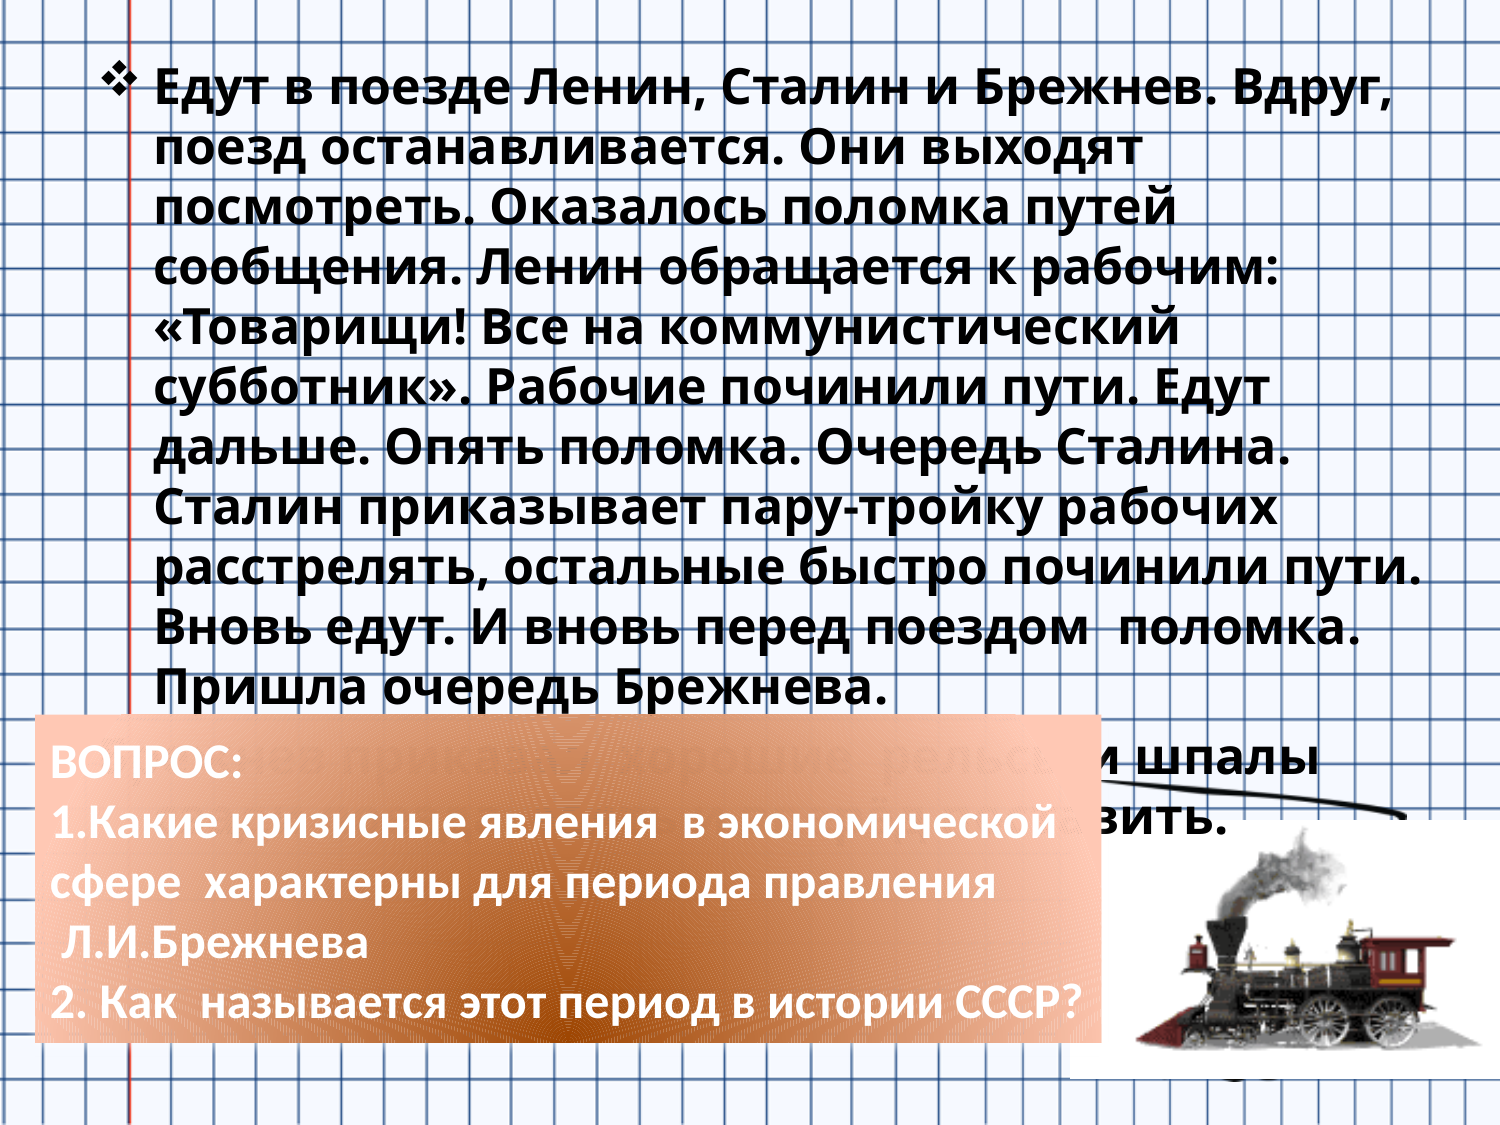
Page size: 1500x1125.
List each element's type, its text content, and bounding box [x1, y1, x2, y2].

picture [0, 0, 1500, 1125]
text_box ВОПРОС: 1.Какие кризисные явления в экономической сфере характерны для периода правления Л.И.Брежнева 2. Как называется этот период в истории СССР? [35, 714, 1102, 1043]
list Едут в поезде Ленин, Сталин и Брежнев. Вдруг, поезд останавливается. Они выходят посмотреть. Оказалось поломка путей сообщения. Ленин обращается к рабочим: «Товарищи! Все на коммунистический субботник». Рабочие починили пути. Едут дальше. Опять поломка. Очередь Сталина. Сталин приказывает пару-тройку рабочих расстрелять, остальные быстро починили пути. Вновь едут. И вновь перед поездом поломка. Пришла очередь Брежнева. Брежнев приказал хорошие рельсы и шпалы сзади поезда взять и вперёд поставить. [81, 46, 1466, 692]
